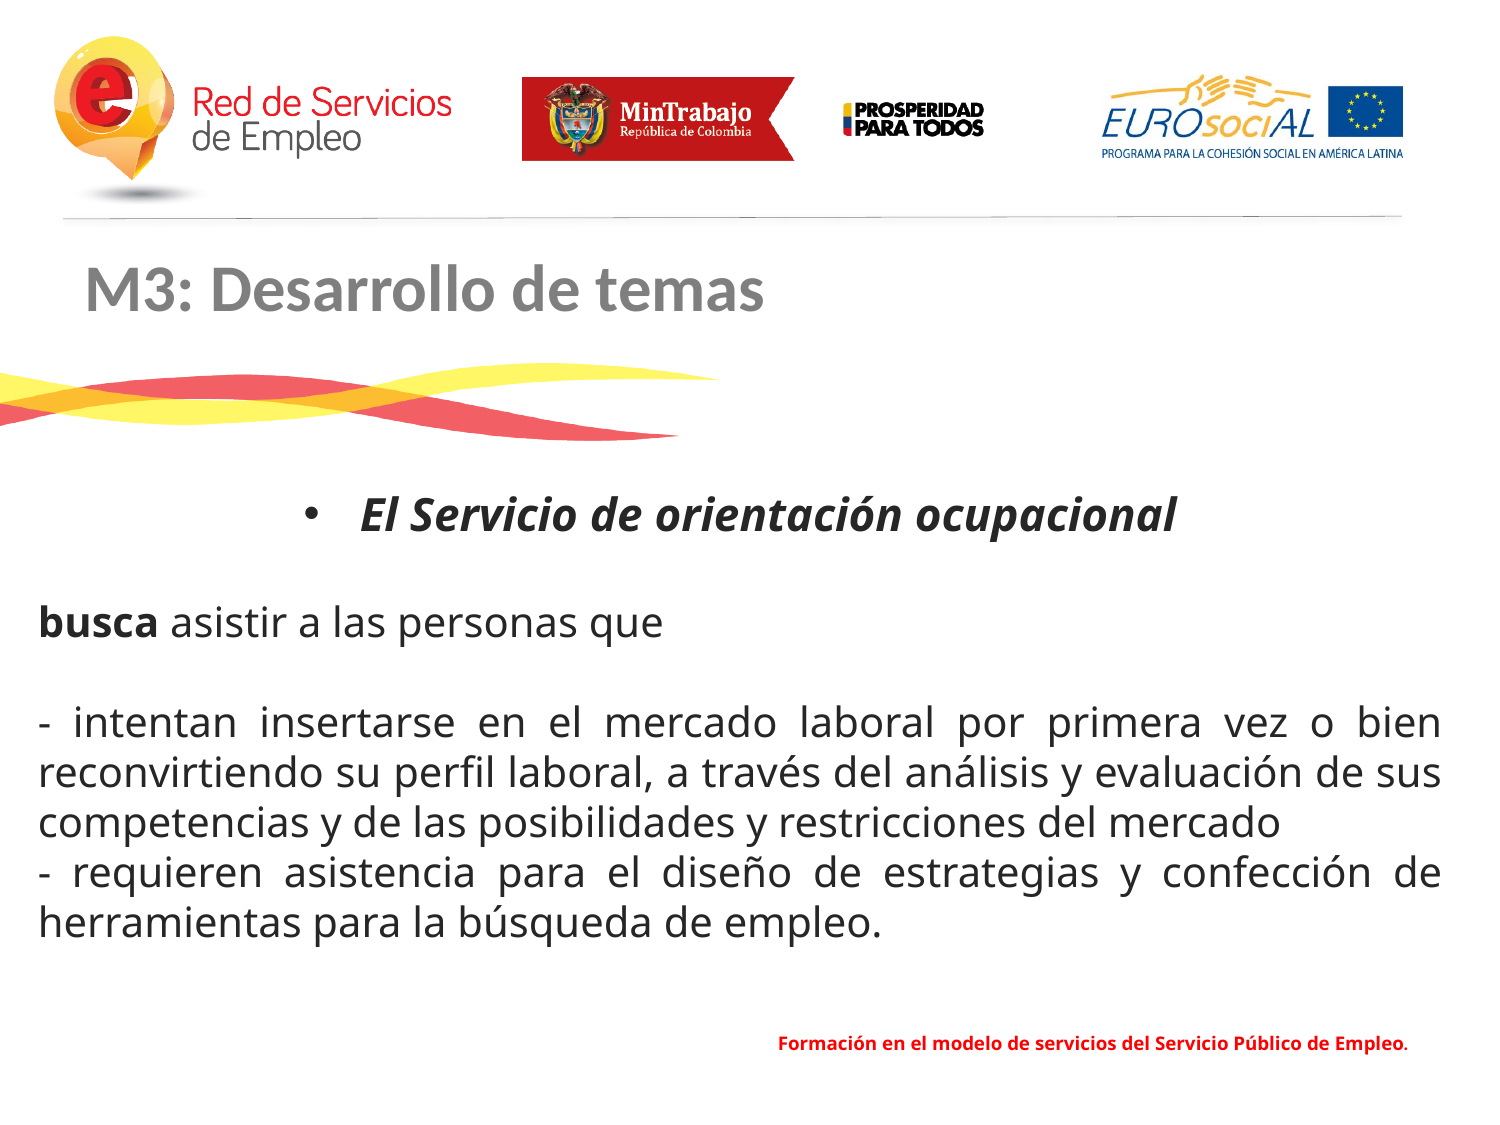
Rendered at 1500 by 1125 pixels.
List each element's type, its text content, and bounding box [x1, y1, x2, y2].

picture [0, 358, 721, 441]
text_box El Servicio de orientación ocupacional busca asistir a las personas que - intentan insertarse en el mercado laboral por primera vez o bien reconvirtiendo su perfil laboral, a través del análisis y evaluación de sus competencias y de las posibilidades y restricciones del mercado - requieren asistencia para el diseño de estrategias y confección de herramientas para la búsqueda de empleo. [23, 478, 1458, 953]
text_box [62, 215, 1403, 220]
title Formación en el modelo de servicios del Servicio Público de Empleo. [720, 999, 1471, 1088]
picture [521, 77, 987, 162]
picture [54, 35, 452, 205]
text_box M3: Desarrollo de temas [70, 237, 1202, 333]
picture [1102, 74, 1403, 158]
